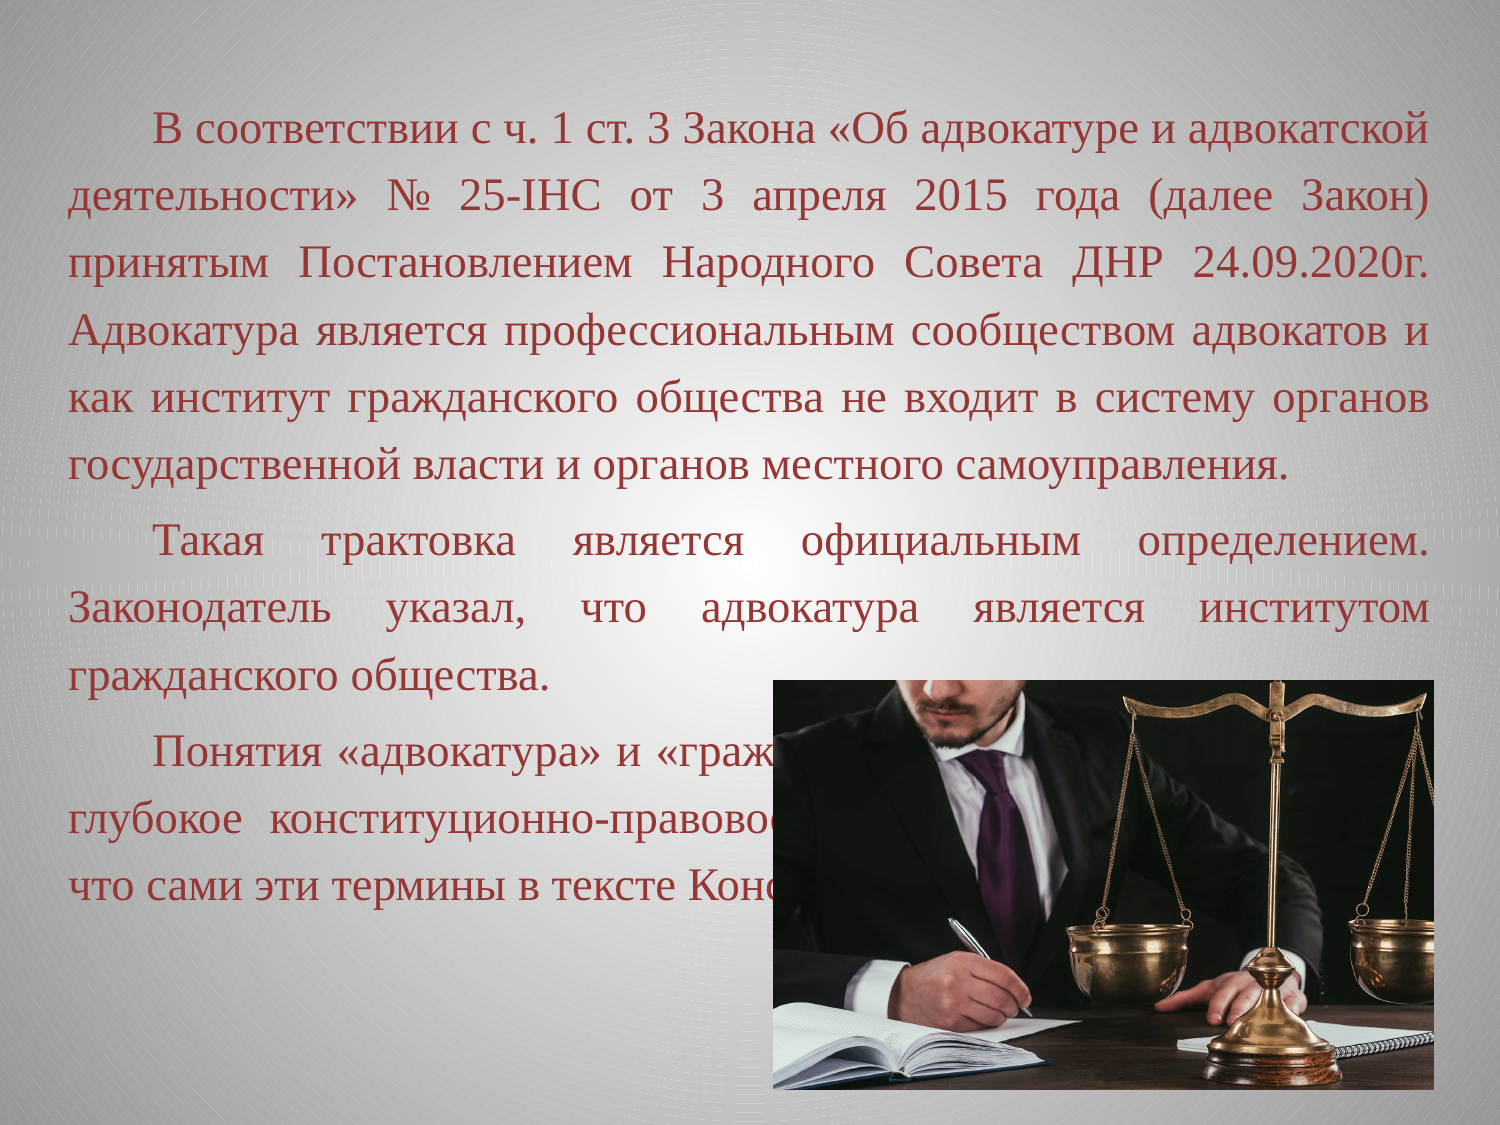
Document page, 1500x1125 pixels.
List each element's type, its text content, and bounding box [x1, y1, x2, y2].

picture [773, 680, 1434, 1090]
list В соответствии с ч. 1 ст. 3 Закона «Об адвокатуре и адвокатской деятельности» № 25-IHC от 3 апреля 2015 года (далее Закон) принятым Постановлением Народного Совета ДНР 24.09.2020г. Адвокатура является профессиональным сообществом адвокатов и как институт гражданского общества не входит в систему органов государственной власти и органов местного самоуправления. Такая трактовка является официальным определением. Законодатель указал, что адвокатура является институтом гражданского общества. Понятия «адвокатура» и «гражданское общество» имеют очень глубокое конституционно-правовое содержание, несмотря на то, что сами эти термины в тексте Конституции ДНР не используются. [53, 78, 1447, 998]
